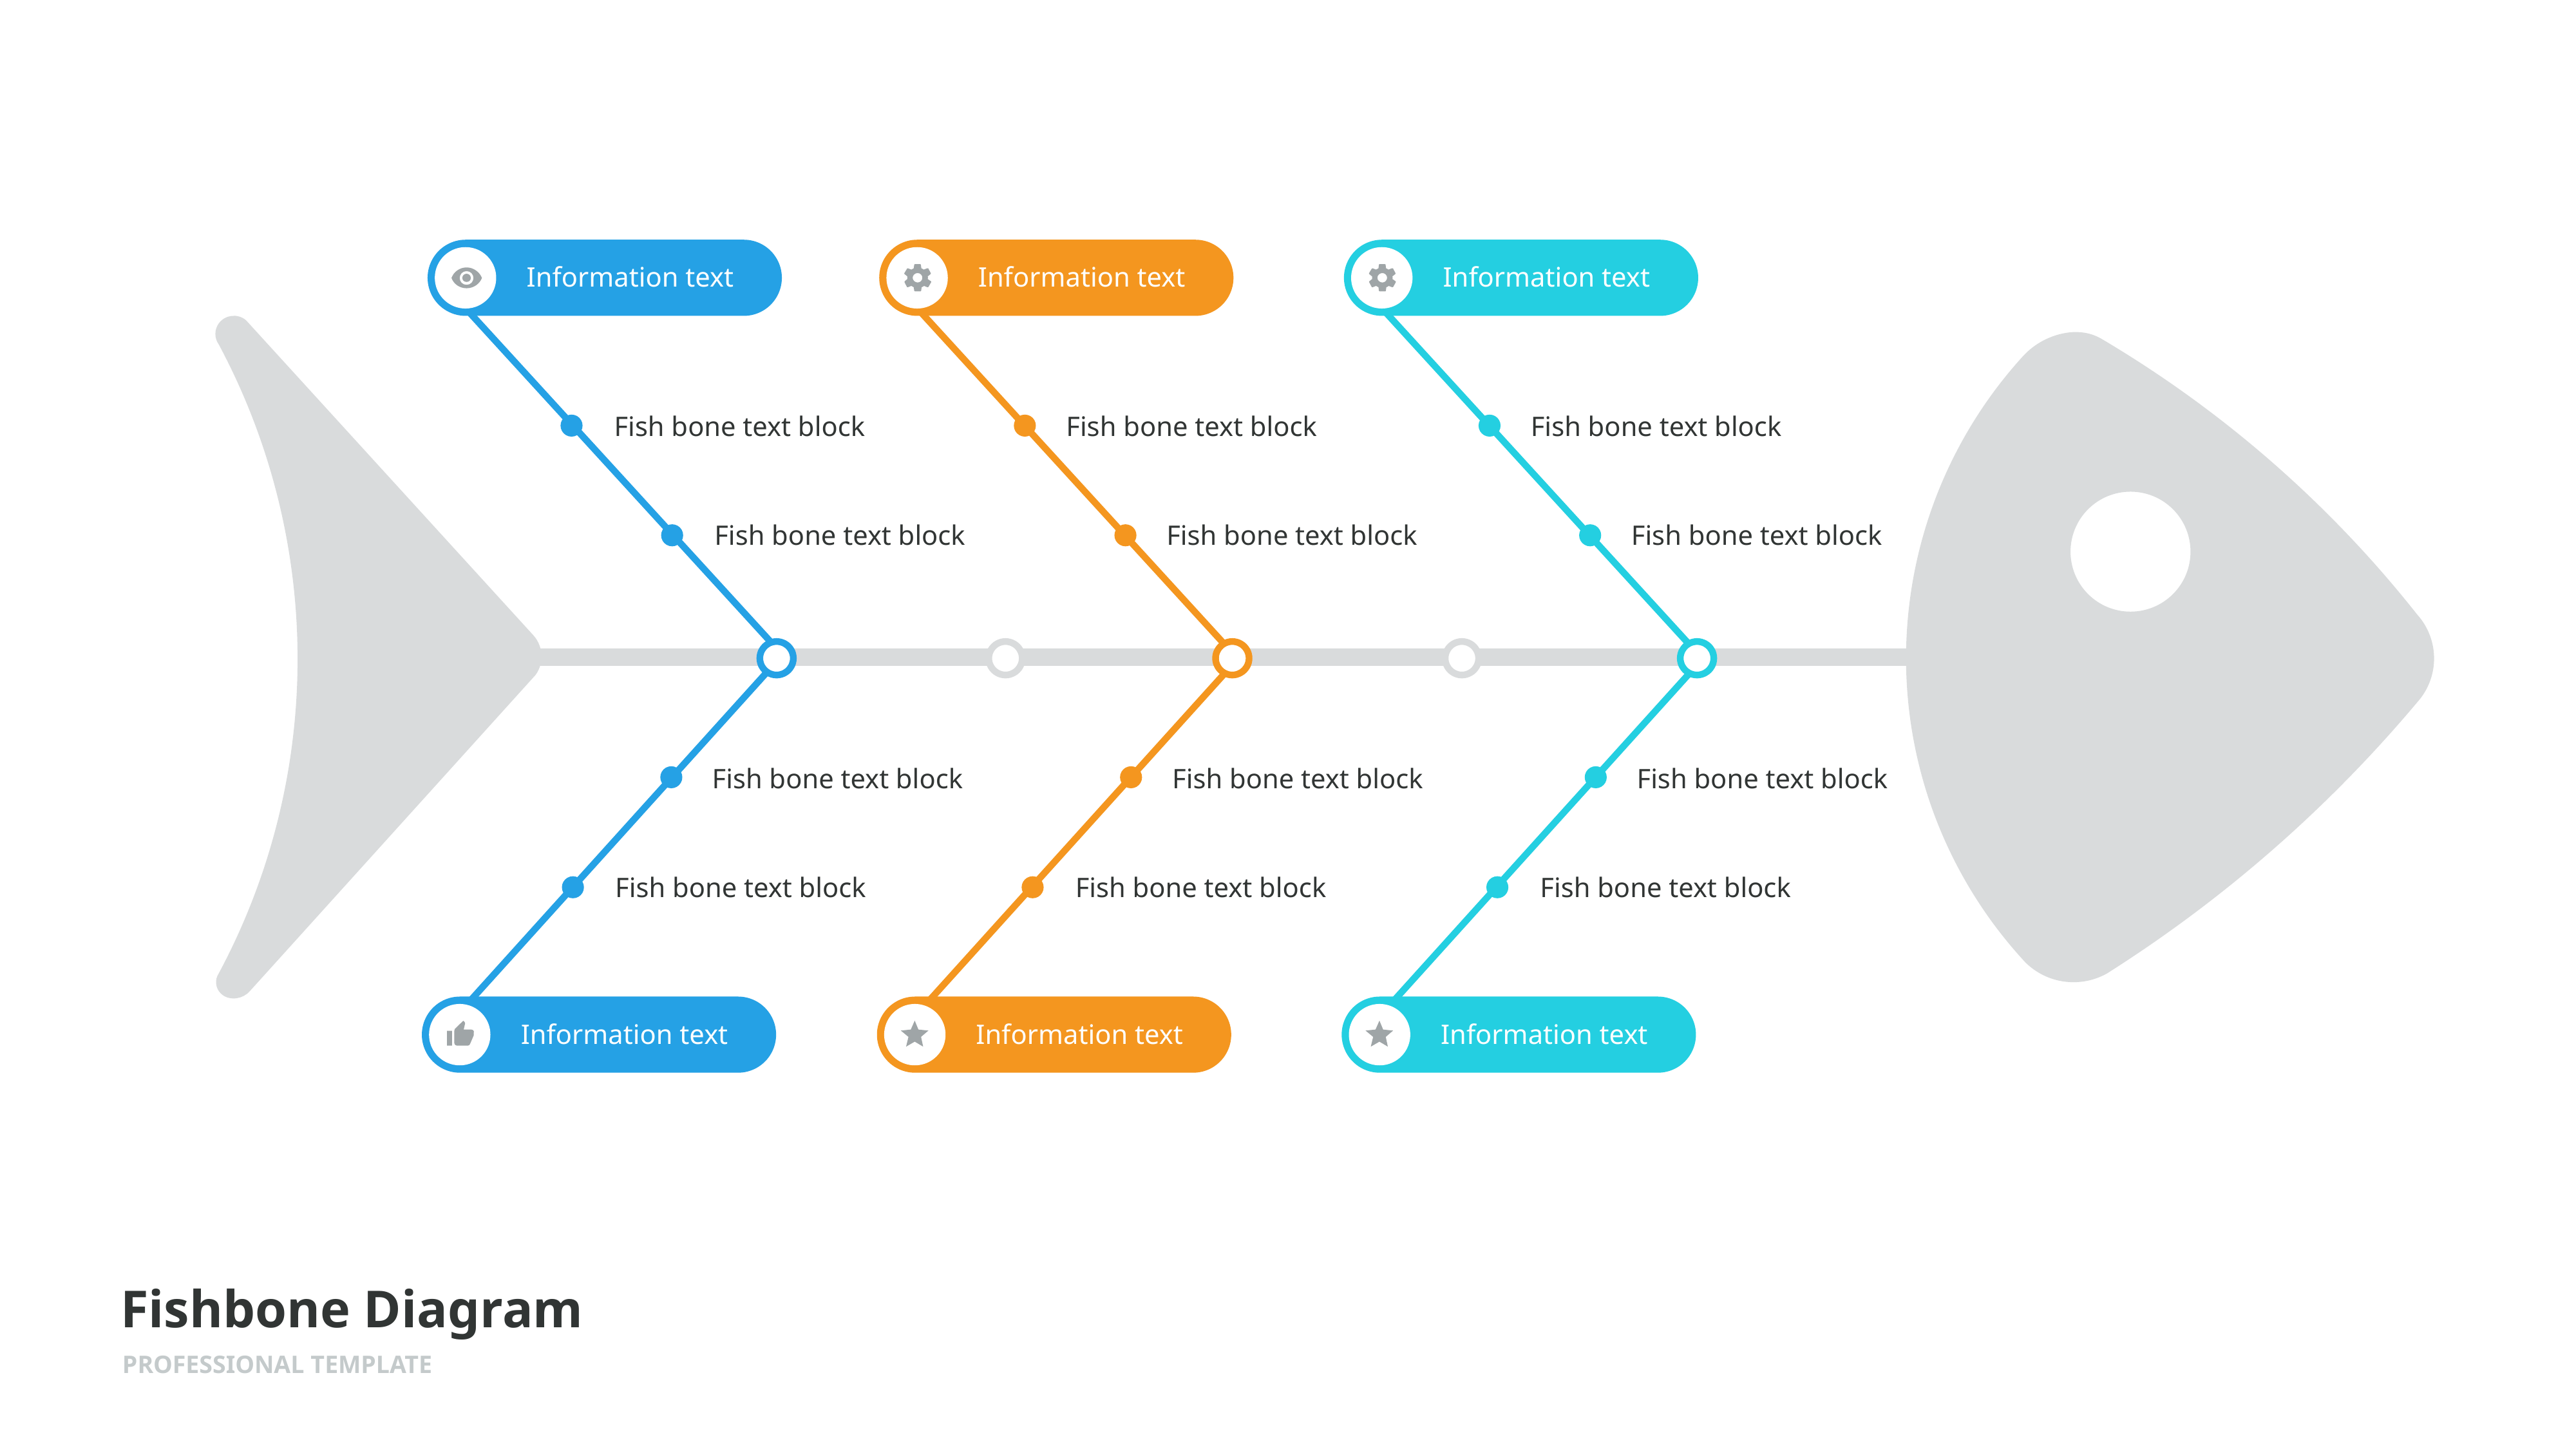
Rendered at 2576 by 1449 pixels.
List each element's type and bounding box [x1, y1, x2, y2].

text_box [215, 240, 2434, 1073]
